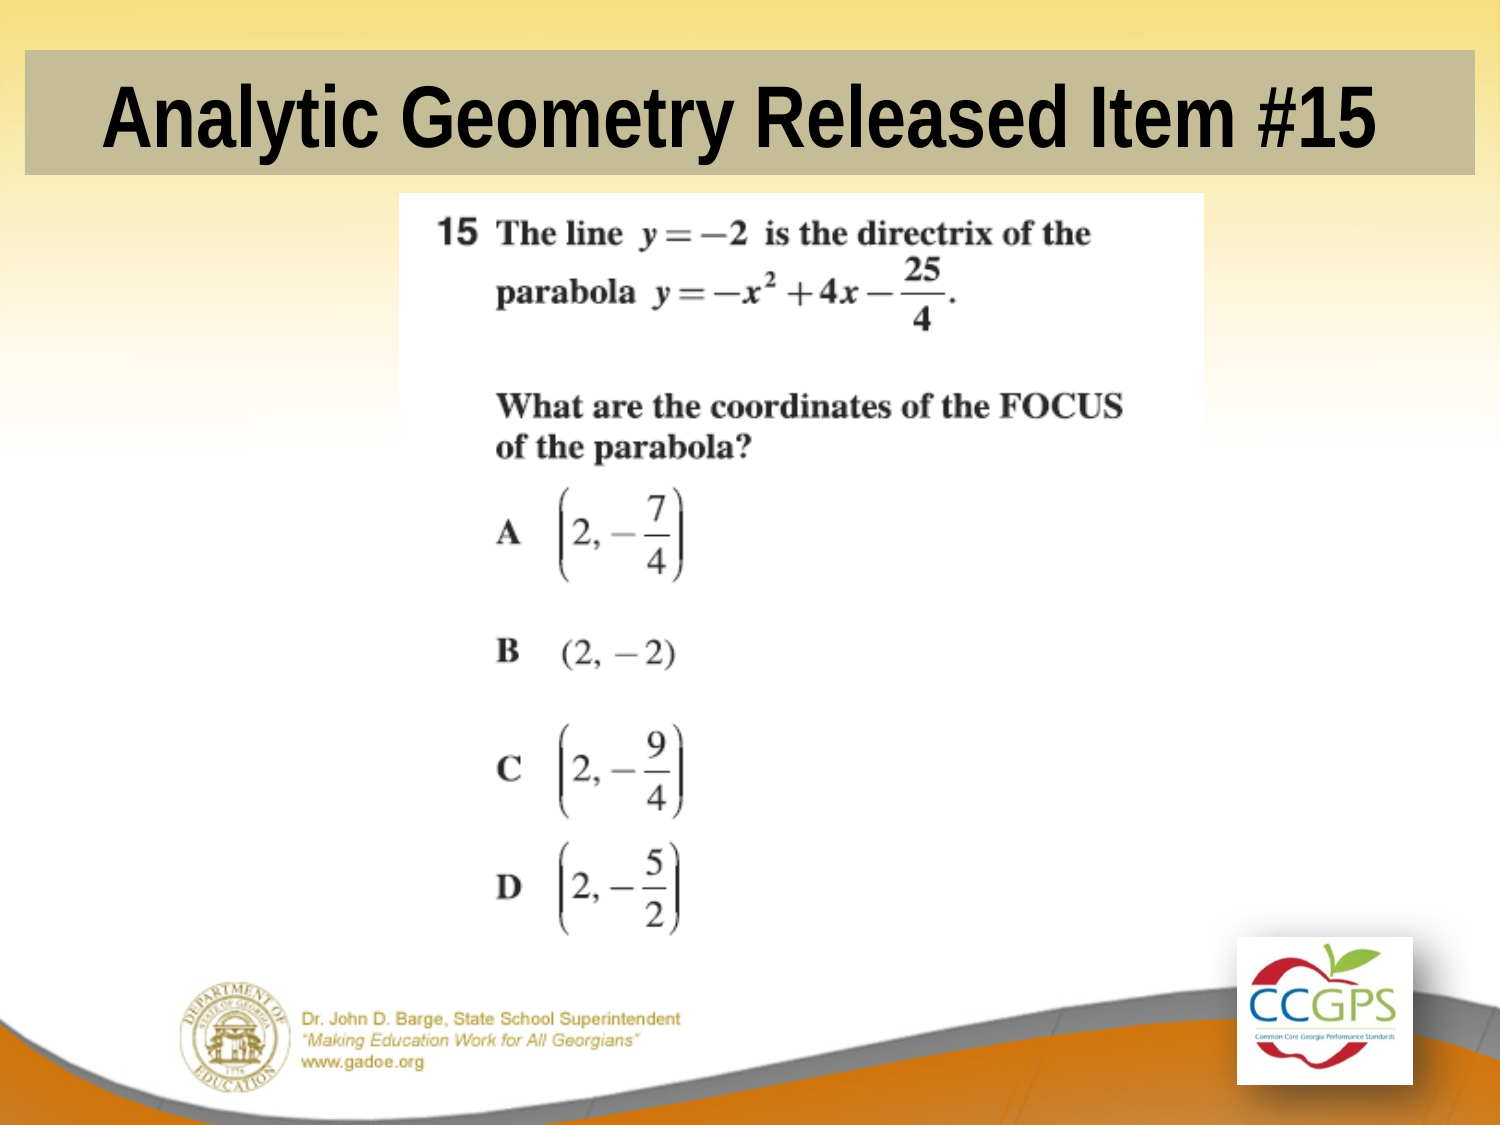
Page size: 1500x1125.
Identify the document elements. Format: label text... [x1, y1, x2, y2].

picture [0, 0, 1500, 1125]
title Analytic Geometry Released Item #15 [24, 49, 1476, 176]
